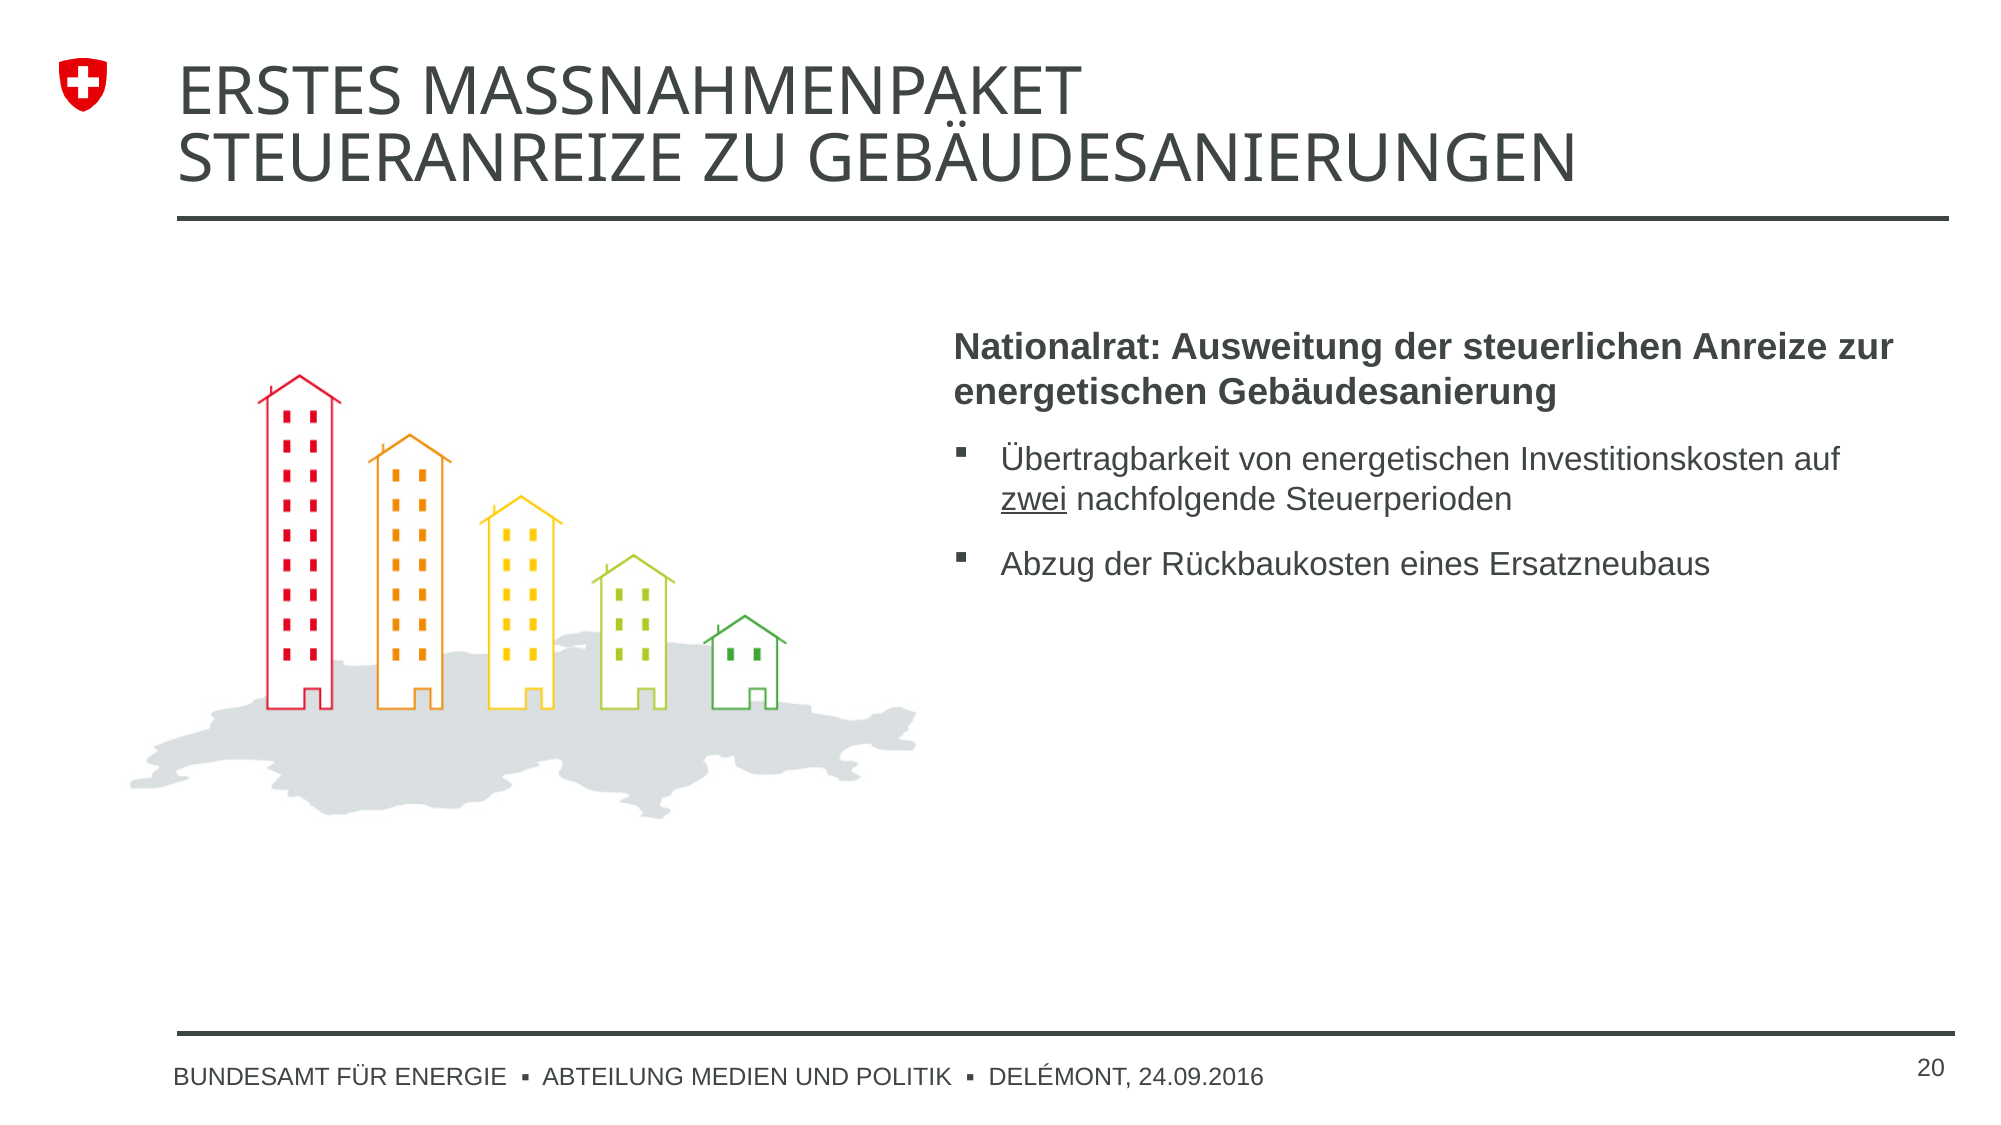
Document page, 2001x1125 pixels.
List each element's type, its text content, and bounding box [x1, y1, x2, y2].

picture [59, 58, 108, 113]
text_box Nationalrat: Ausweitung der steuerlichen Anreize zur energetischen Gebäudesanierung Übertragbarkeit von energetischen Investitionskosten auf zwei nachfolgende Steuerperioden Abzug der Rückbaukosten eines Ersatzneubaus [938, 314, 1910, 642]
title Erstes Massnahmenpaket steueranreize zu Gebäudesanierungen [177, 59, 1949, 195]
picture [114, 361, 928, 835]
slide_number 20 [1826, 1051, 1945, 1099]
